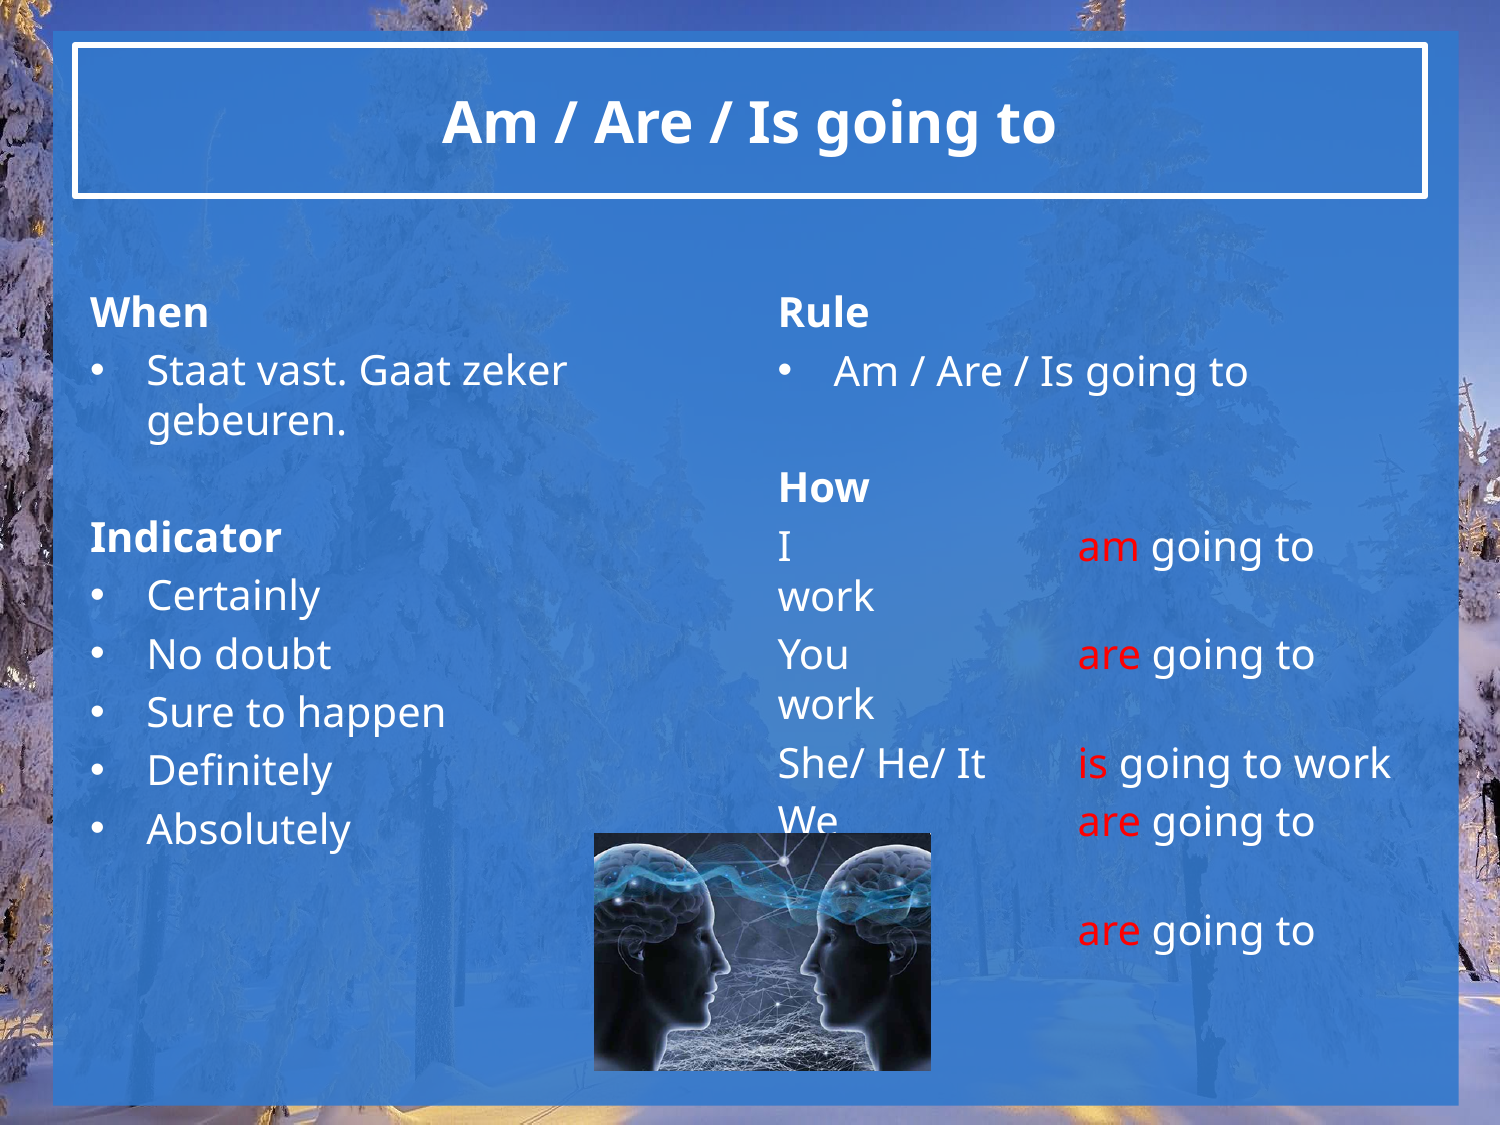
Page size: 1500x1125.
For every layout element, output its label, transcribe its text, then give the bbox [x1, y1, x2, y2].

title Am / Are / Is going to [75, 45, 1425, 197]
list Rule Am / Are / Is going to How I am going to work You are going to work She/ He/ It is going to work We are going to work They are going to work [762, 219, 1425, 1071]
picture [0, 0, 1500, 1125]
list When Staat vast. Gaat zeker gebeuren. Indicator Certainly No doubt Sure to happen Definitely Absolutely [75, 219, 738, 1071]
